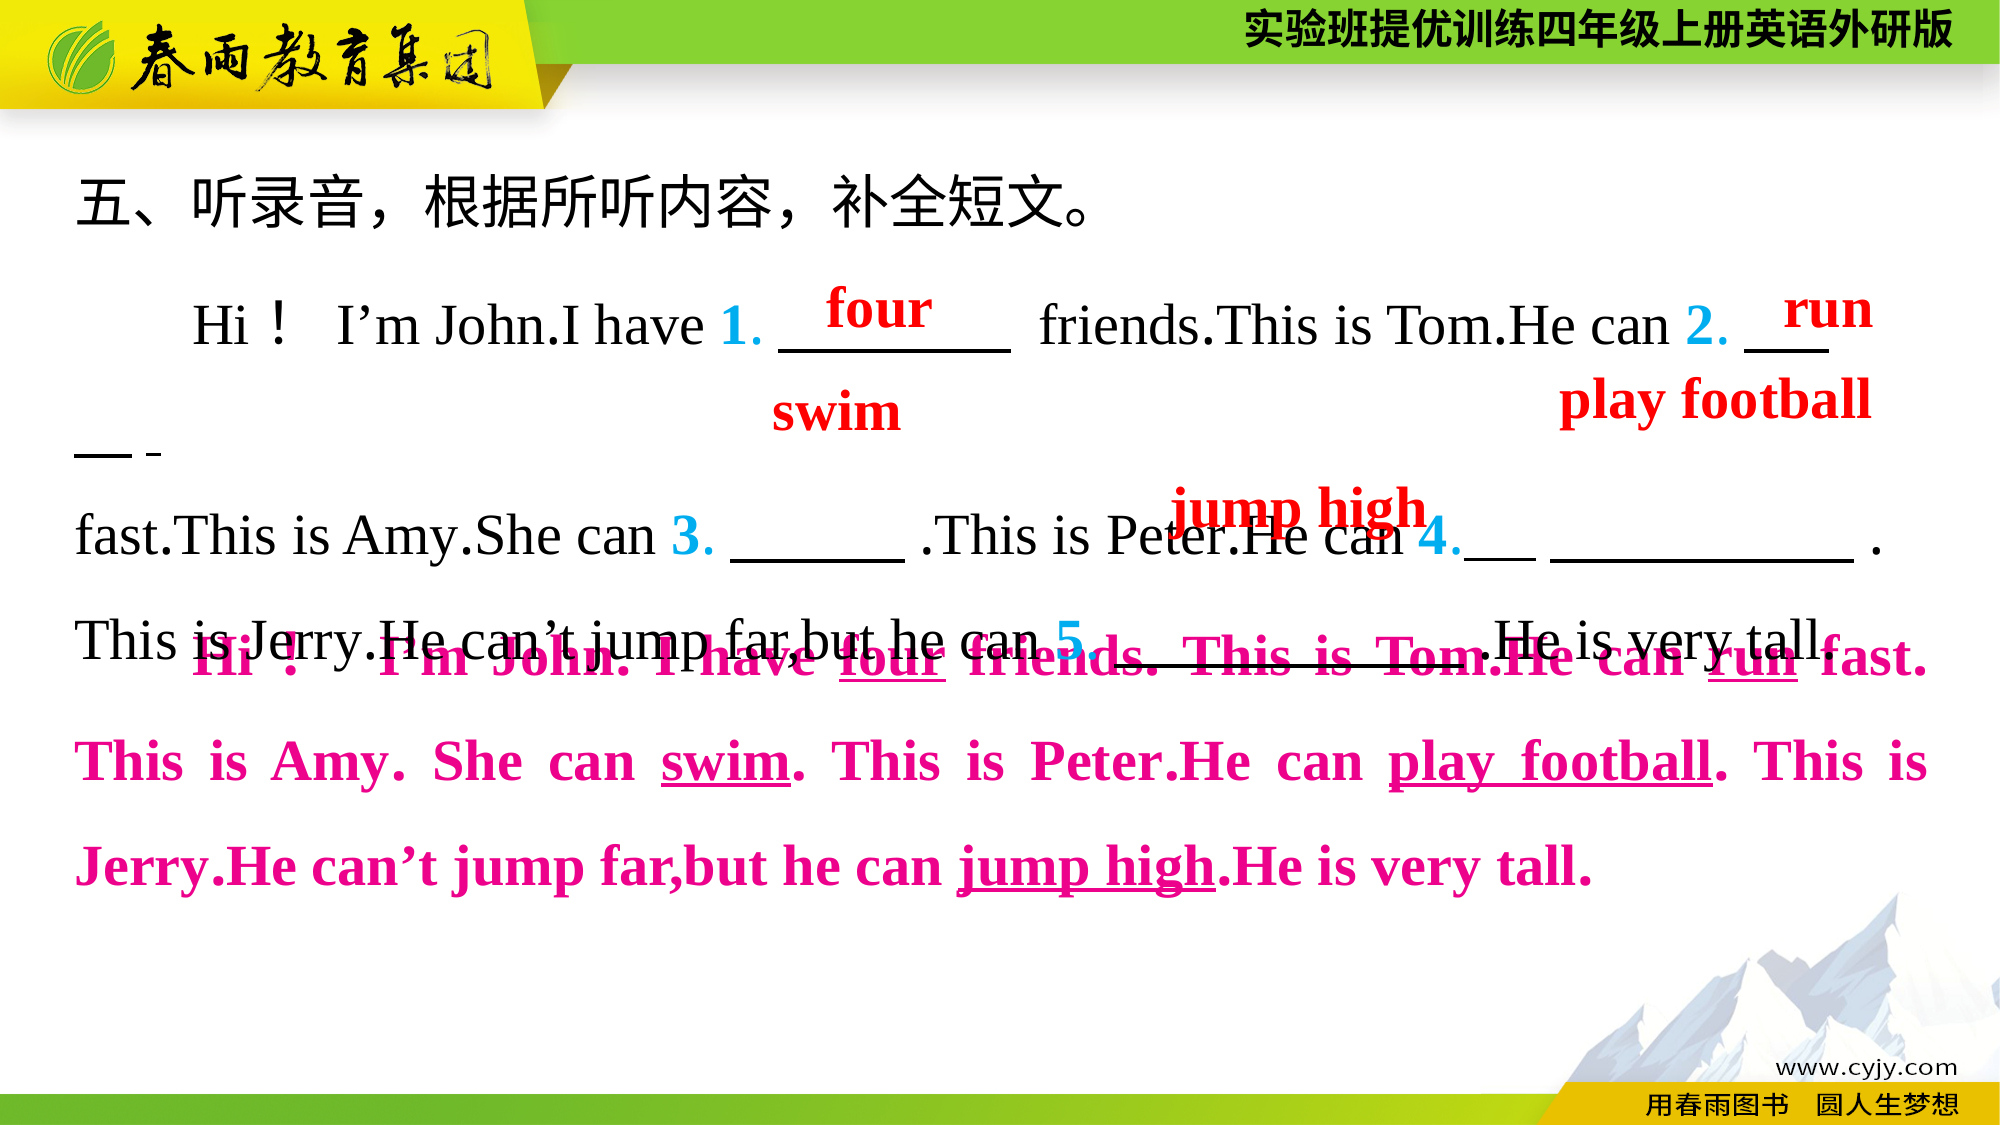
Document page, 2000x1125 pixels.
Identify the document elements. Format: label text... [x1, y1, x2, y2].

text_box Hi！I’m John.I have 1. friends.This is Tom.He can 2. . fast.This is Amy.She can 3. .This is Peter.He can 4. . This is Jerry.He can’t jump far,but he can 5. .He is very tall. [59, 243, 1944, 679]
text_box run [1768, 262, 1889, 347]
text_box four [811, 262, 949, 347]
picture [0, 0, 2000, 1125]
text_box play football [1544, 352, 1888, 438]
text_box Hi！ I’m John. I have four friends. This is Tom.He can run fast. This is Amy. She can swim. This is Peter.He can play football. This is Jerry.He can’t jump far,but he can jump high.He is very tall. [59, 679, 1944, 905]
text_box swim [758, 364, 990, 450]
text_box jump high [1155, 461, 1443, 547]
list 五、听录音，根据所听内容，补全短文。 [59, 122, 1944, 231]
